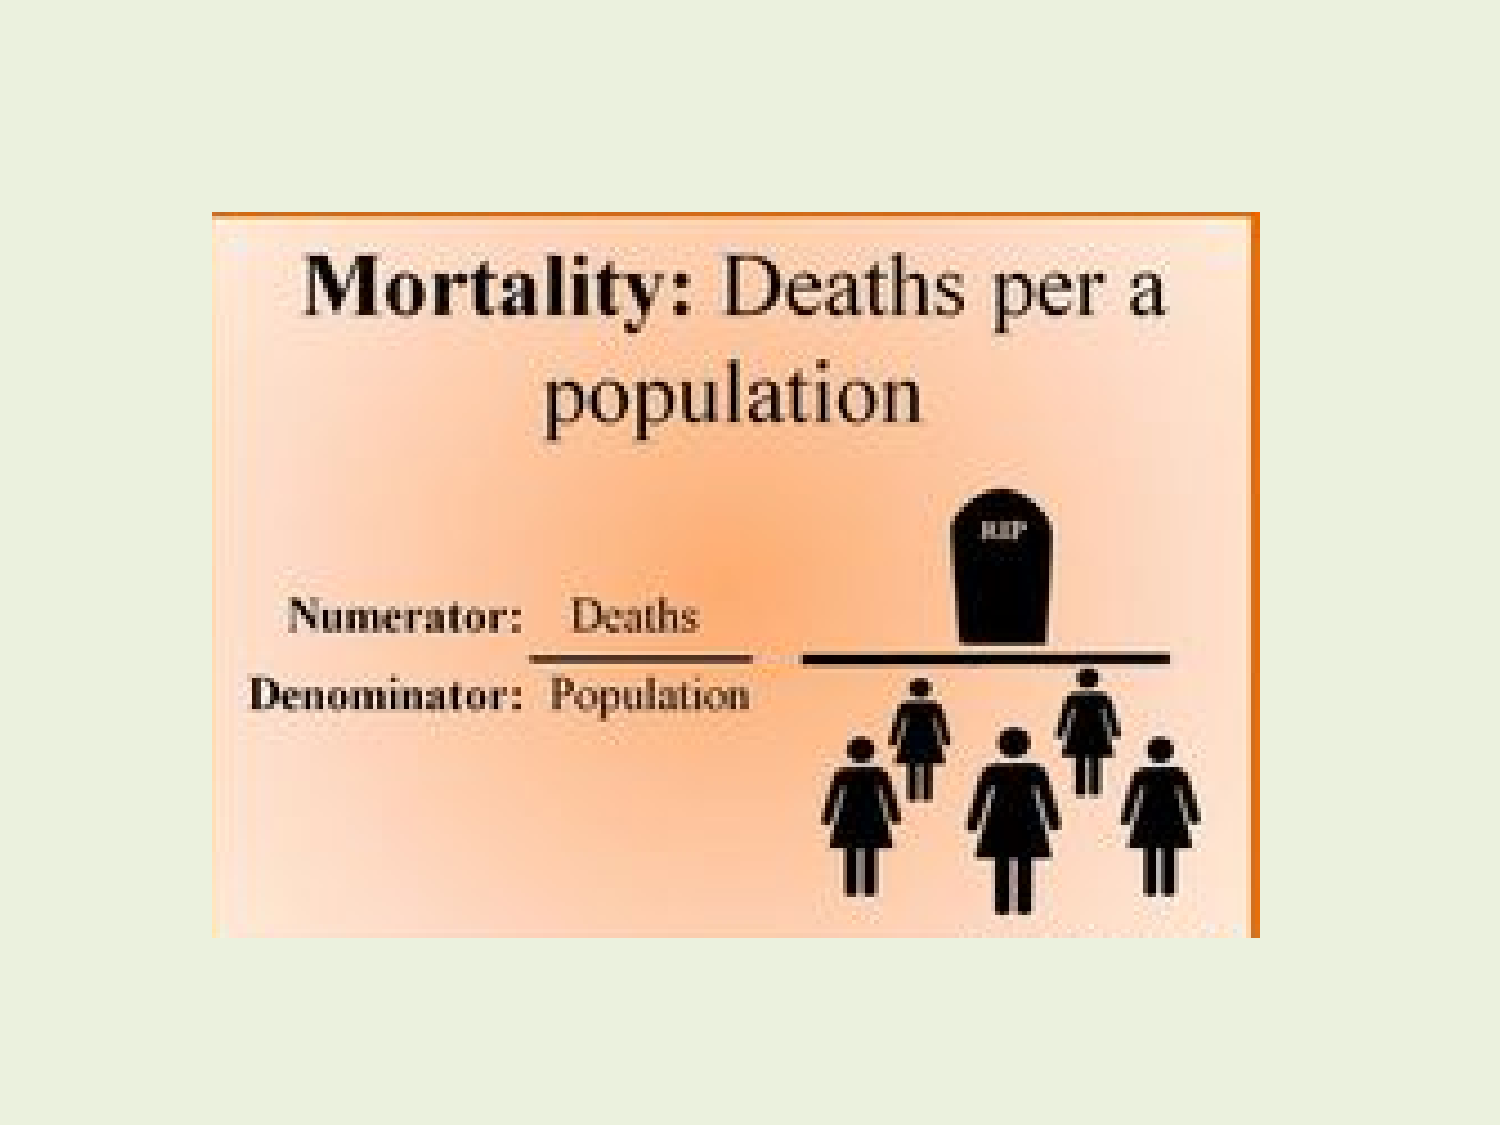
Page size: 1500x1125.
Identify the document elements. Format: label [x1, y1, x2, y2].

list [212, 212, 1260, 938]
